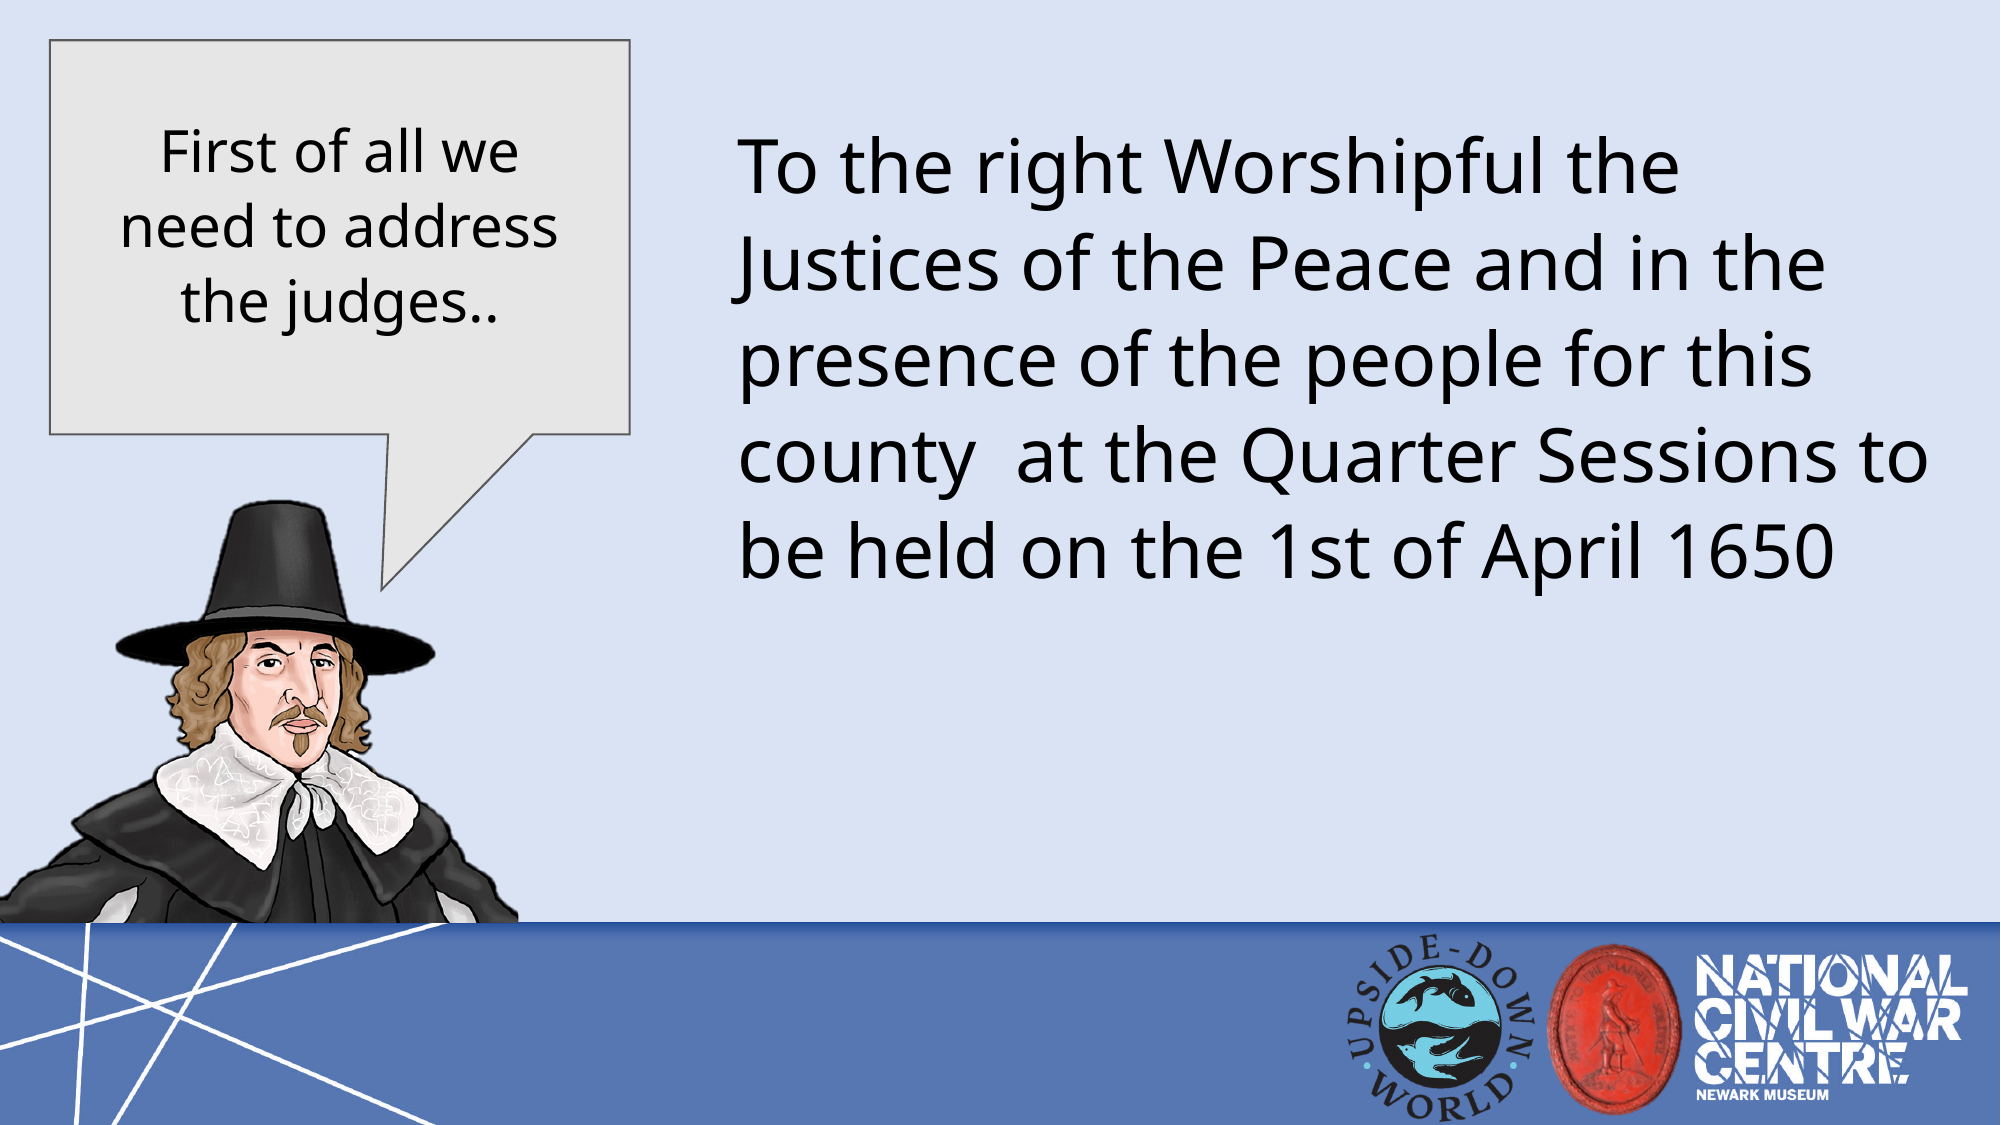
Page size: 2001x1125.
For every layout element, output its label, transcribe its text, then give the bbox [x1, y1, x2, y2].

text_box [48, 39, 631, 479]
text_box First of all we need to address the judges.. [104, 101, 576, 342]
text_box To the right Worshipful the Justices of the Peace and in the presence of the people for this county at the Quarter Sessions to be held on the 1st of April 1650 [723, 40, 1979, 663]
picture [0, 479, 2000, 1125]
